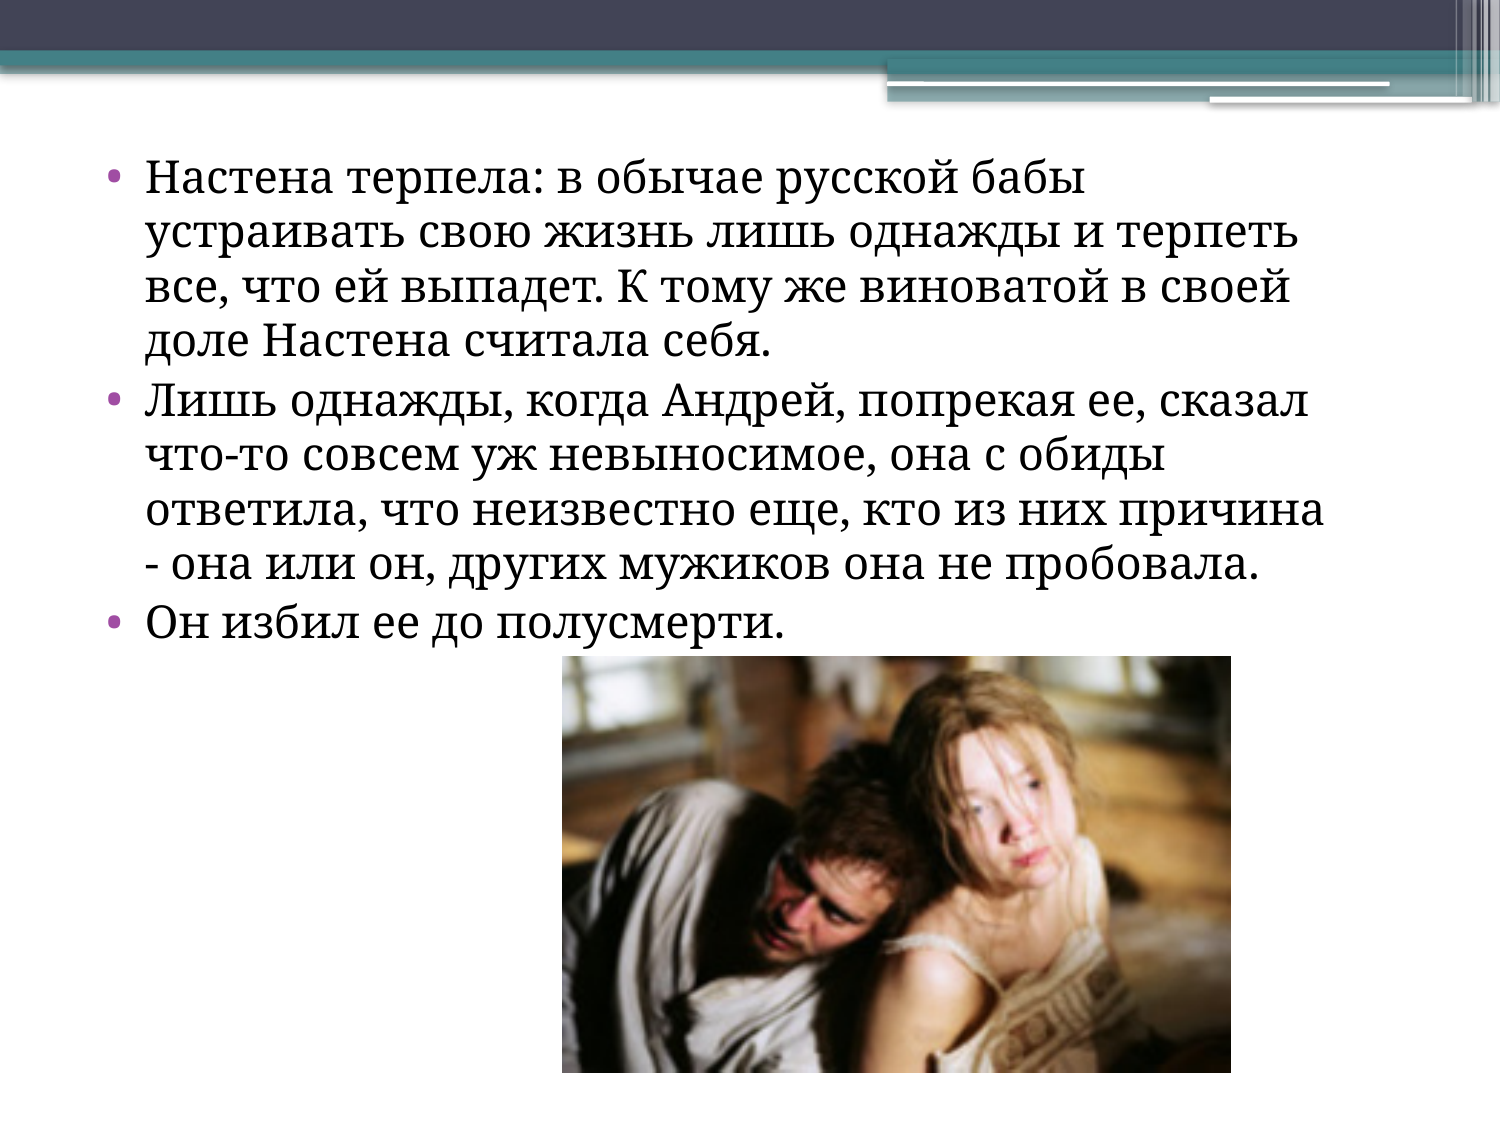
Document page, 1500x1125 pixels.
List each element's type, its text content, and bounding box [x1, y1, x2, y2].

list Настена терпела: в обычае русской бабы устраивать свою жизнь лишь однажды и терпеть все, что ей выпадет. К тому же виноватой в своей доле Настена считала себя. Лишь однажды, когда Андрей, попрекая ее, сказал что-то совсем уж невыносимое, она с обиды ответила, что неизвестно еще, кто из них причина - она или он, других мужиков она не пробовала. Он избил ее до полусмерти. [75, 140, 1360, 668]
picture [562, 656, 1231, 1074]
